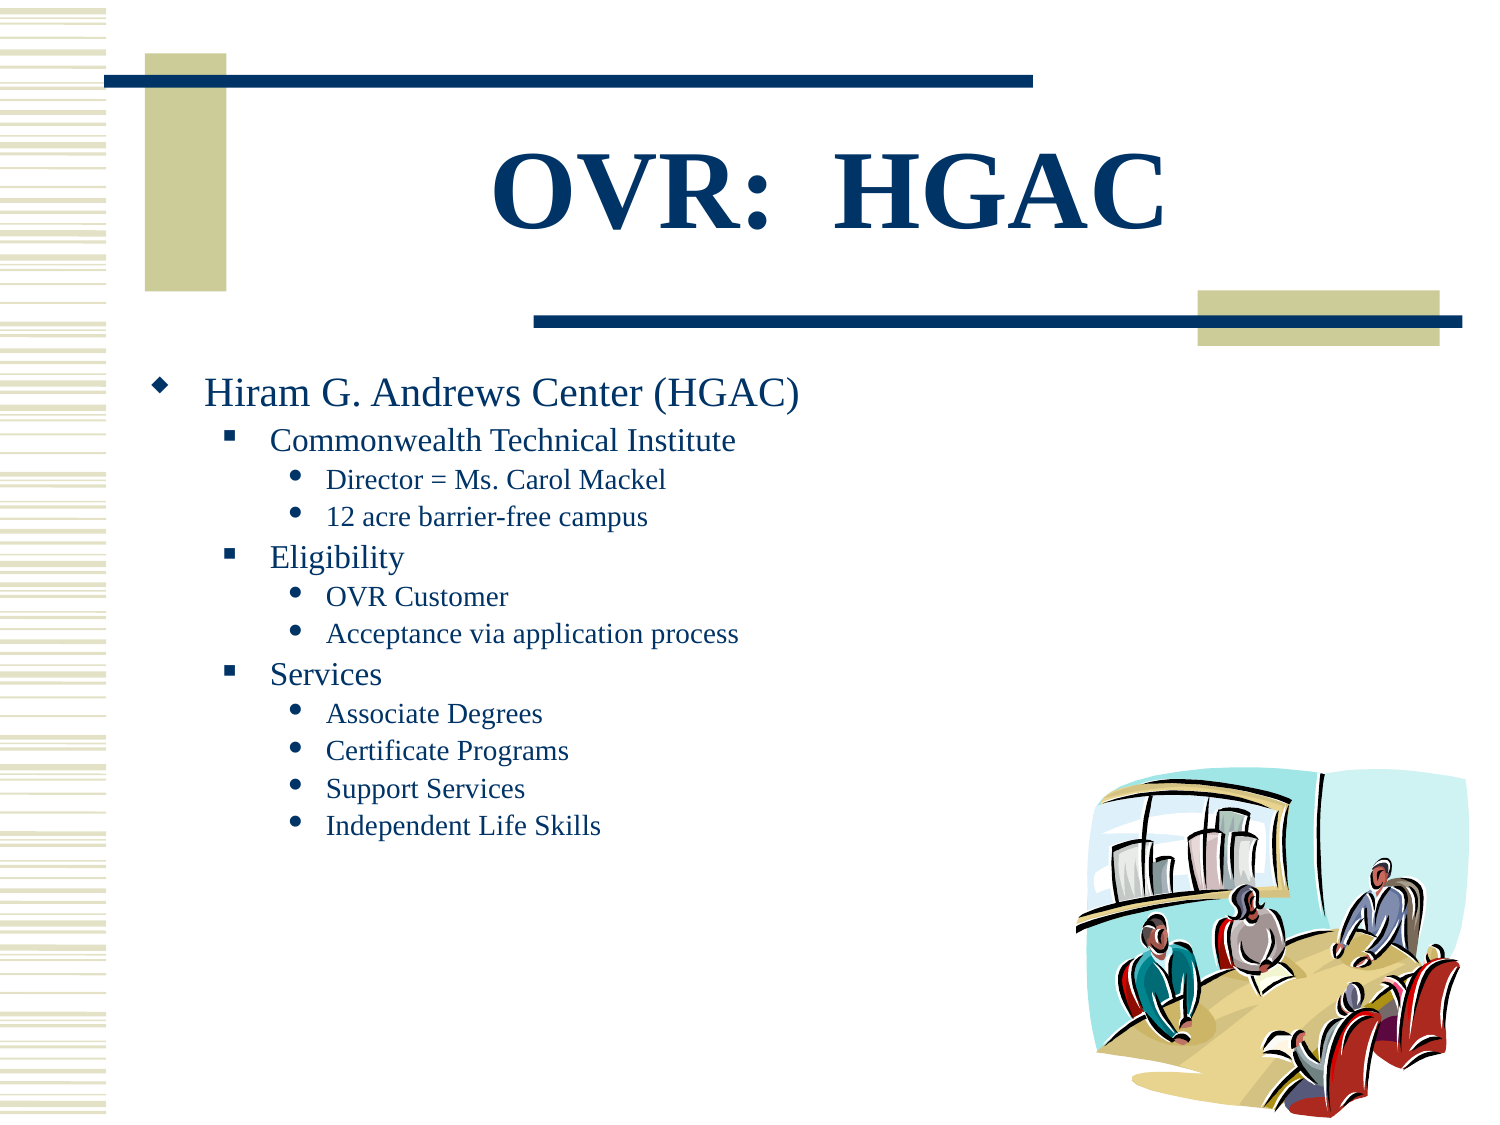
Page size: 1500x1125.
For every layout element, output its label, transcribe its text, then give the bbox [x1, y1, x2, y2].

list Hiram G. Andrews Center (HGAC) Commonwealth Technical Institute Director = Ms. Carol Mackel 12 acre barrier-free campus Eligibility OVR Customer Acceptance via application process Services Associate Degrees Certificate Programs Support Services Independent Life Skills [132, 363, 1439, 1001]
picture [1074, 760, 1476, 1125]
title OVR: HGAC [224, 99, 1436, 288]
